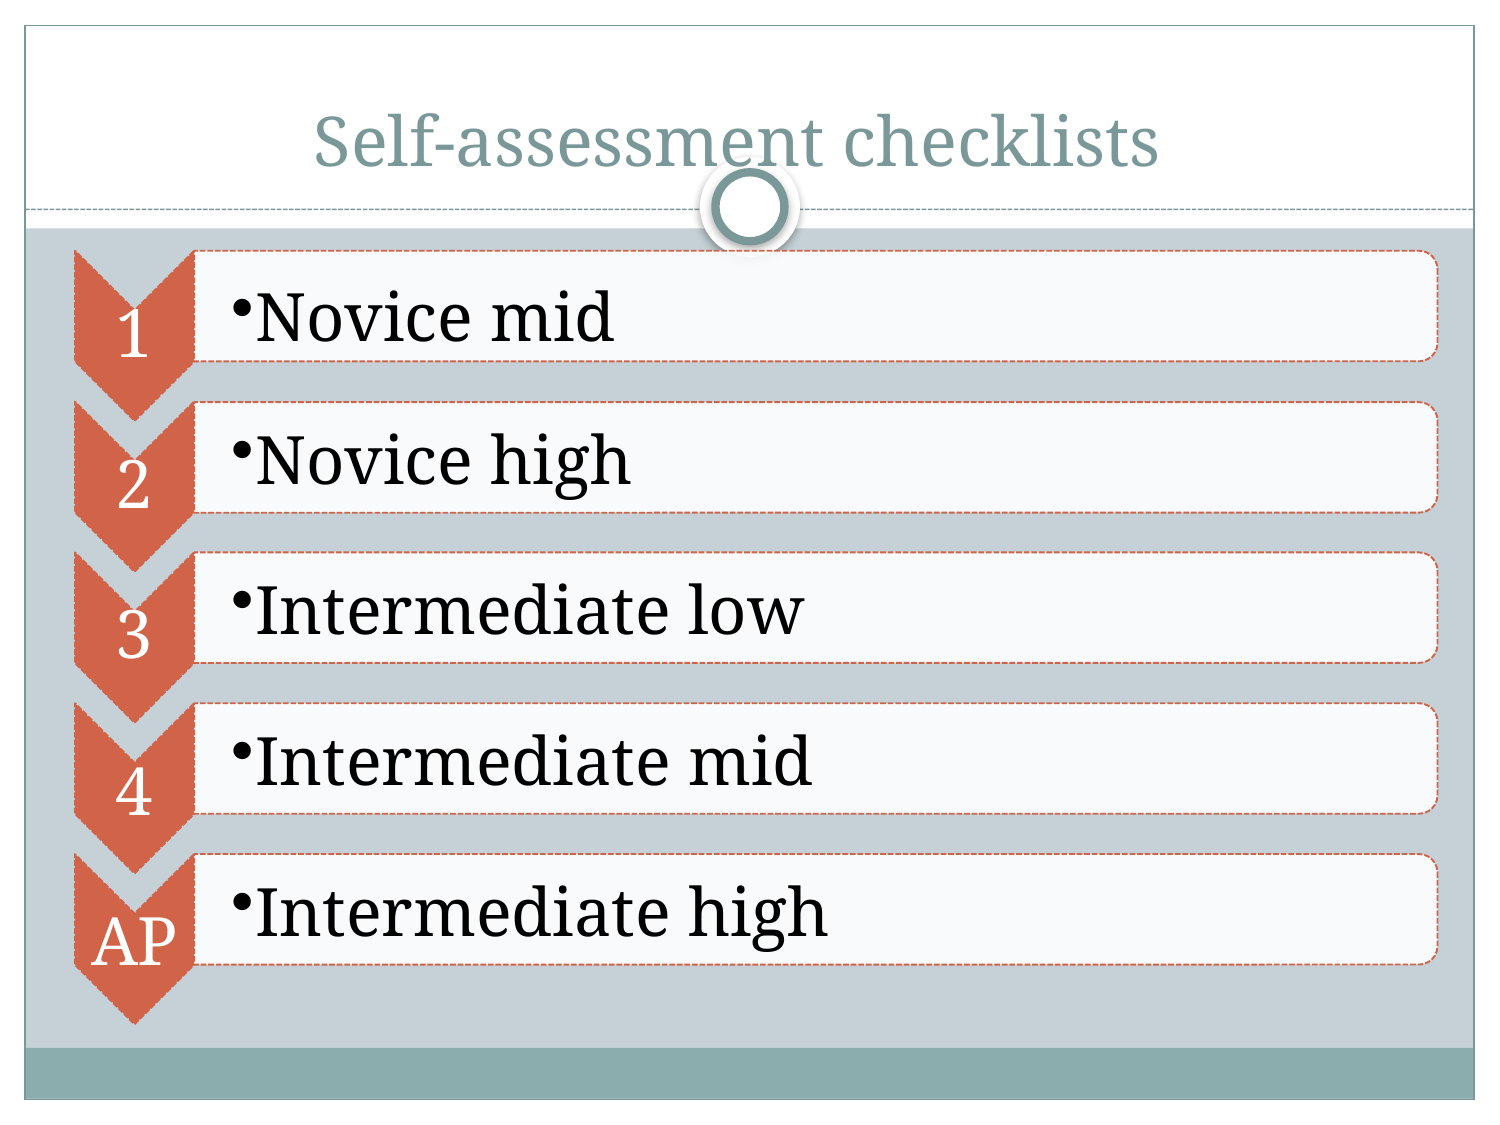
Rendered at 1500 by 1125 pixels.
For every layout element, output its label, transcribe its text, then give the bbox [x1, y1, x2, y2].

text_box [74, 249, 1438, 1026]
title Self-assessment checklists [62, 0, 1413, 188]
